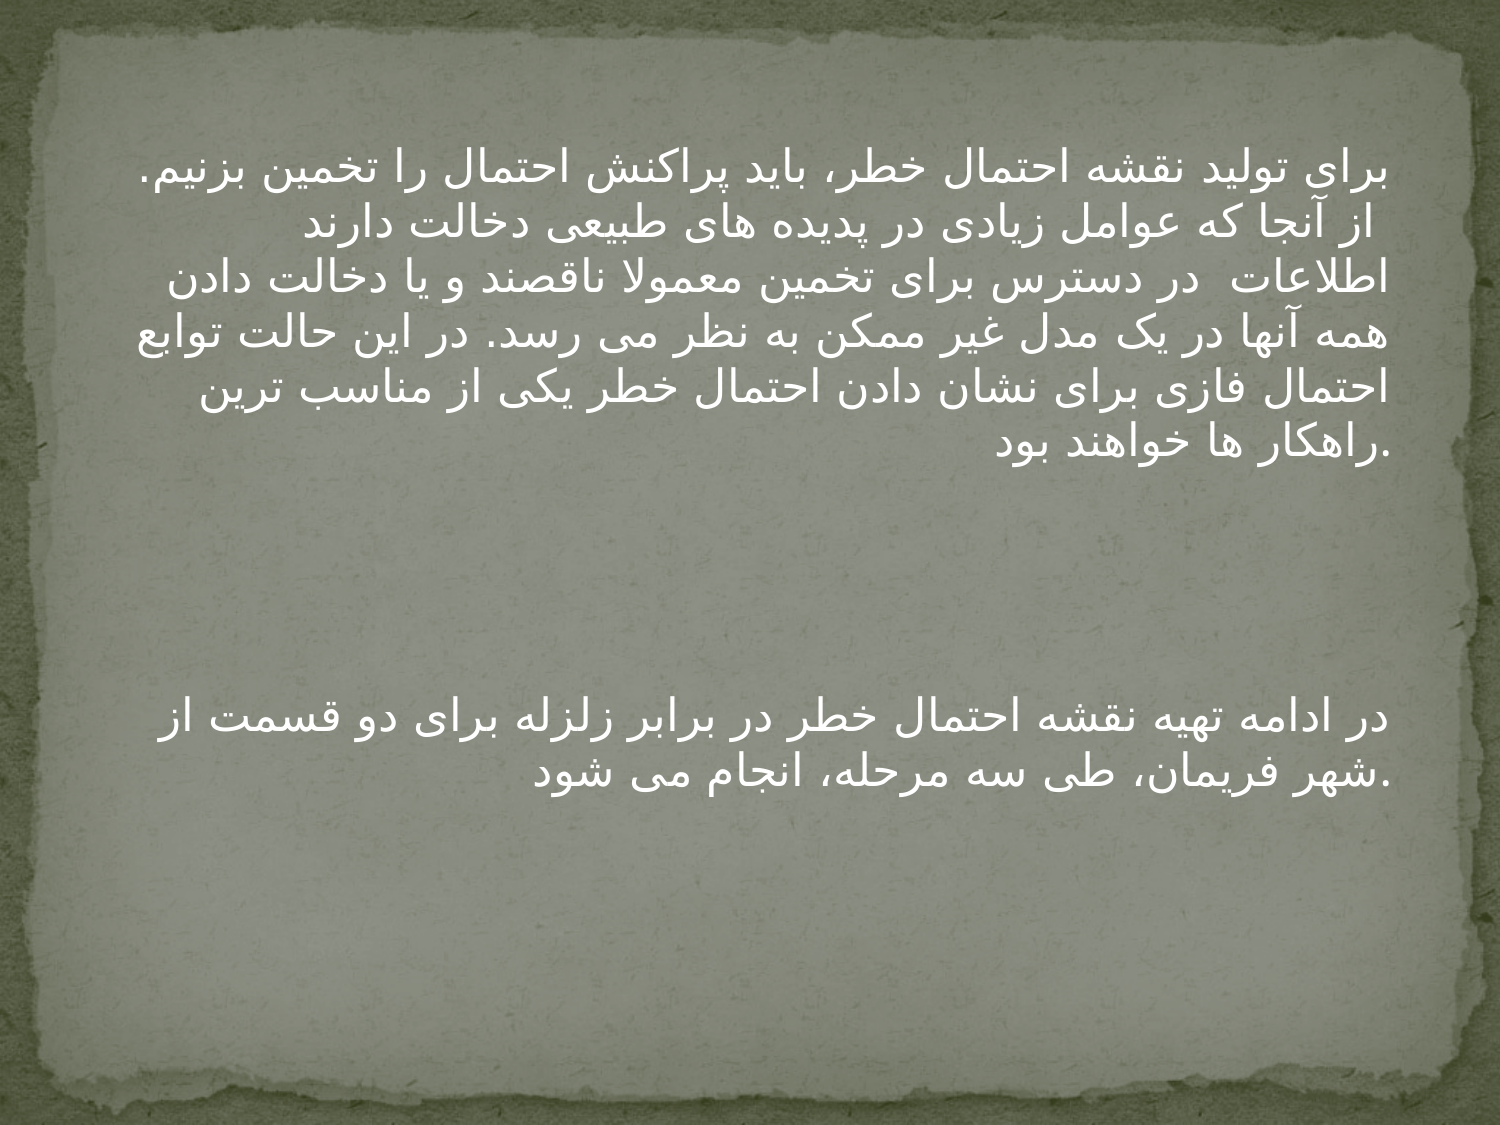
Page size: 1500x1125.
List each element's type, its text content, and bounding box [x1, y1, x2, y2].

text_box برای تولید نقشه احتمال خطر، باید پراکنش احتمال را تخمین بزنیم. از آنجا که عوامل زیادی در پدیده های طبیعی دخالت دارند اطلاعات در دسترس برای تخمین معمولا ناقصند و یا دخالت دادن همه آنها در یک مدل غیر ممکن به نظر می رسد. در این حالت توابع احتمال فازی برای نشان دادن احتمال خطر یکی از مناسب ترین راهکار ها خواهند بود. در ادامه تهیه نقشه احتمال خطر در برابر زلزله برای دو قسمت از شهر فریمان، طی سه مرحله، انجام می شود. [117, 128, 1407, 804]
